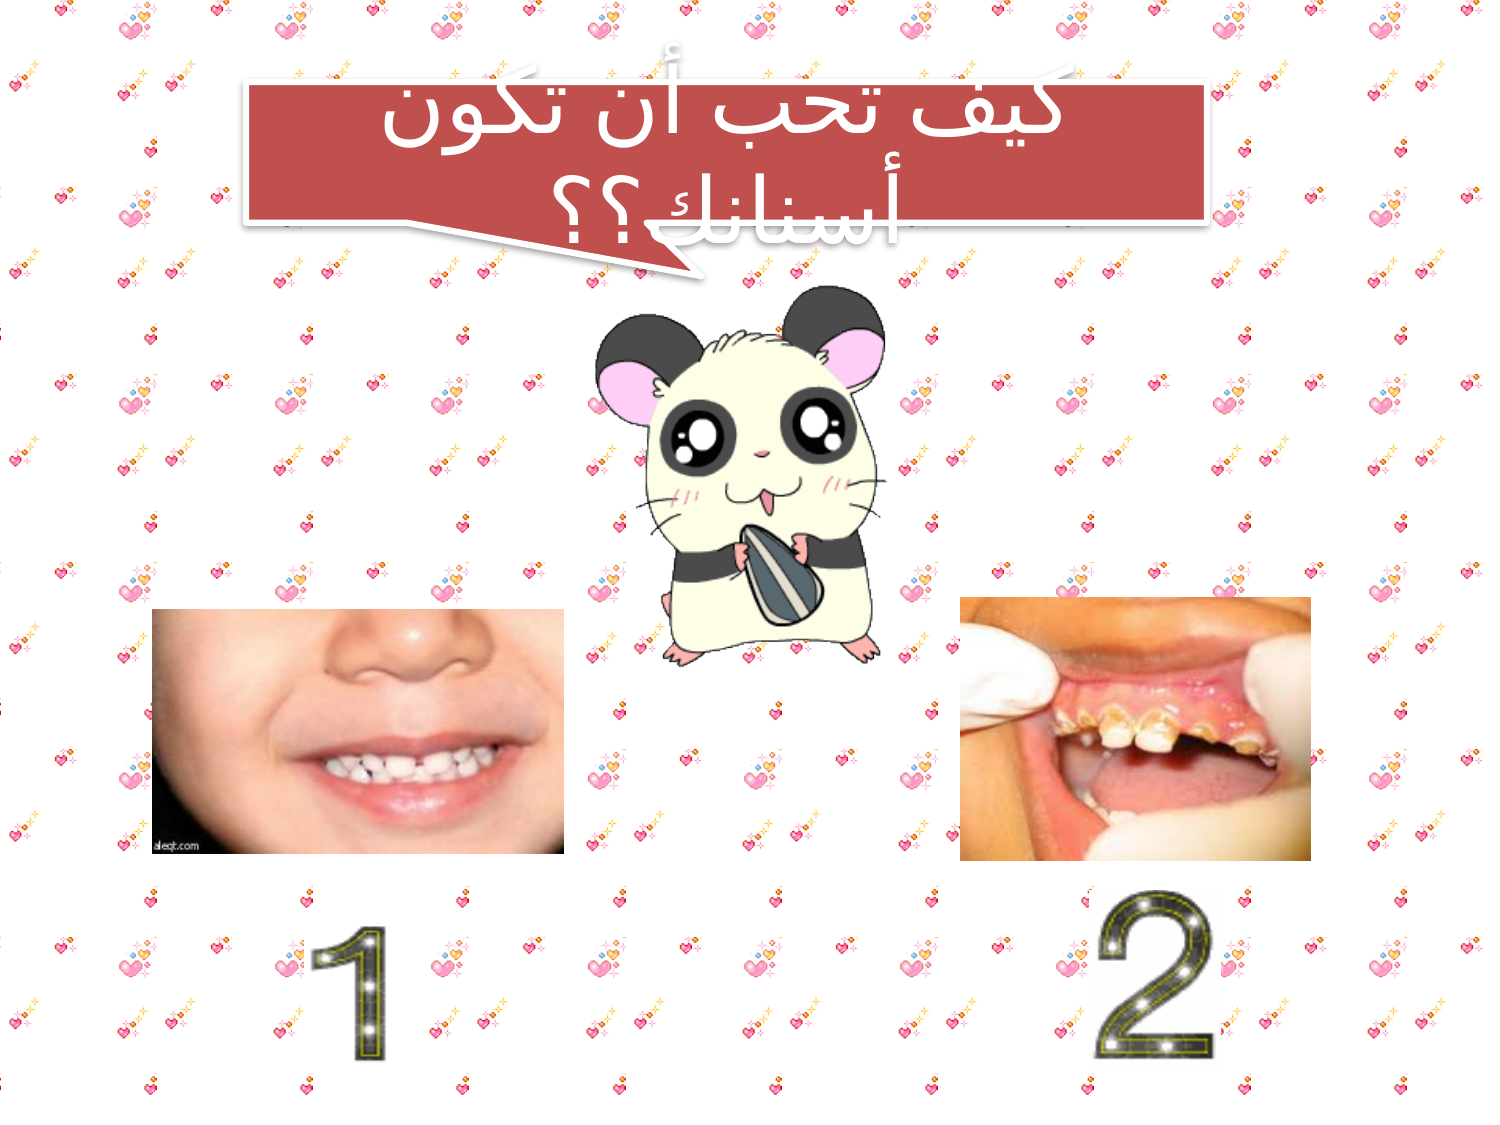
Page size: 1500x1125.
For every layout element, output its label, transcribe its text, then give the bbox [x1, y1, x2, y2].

picture [0, 0, 1500, 1125]
text_box كيف تحب أن تكون أسنانك؟؟ [242, 78, 1211, 279]
